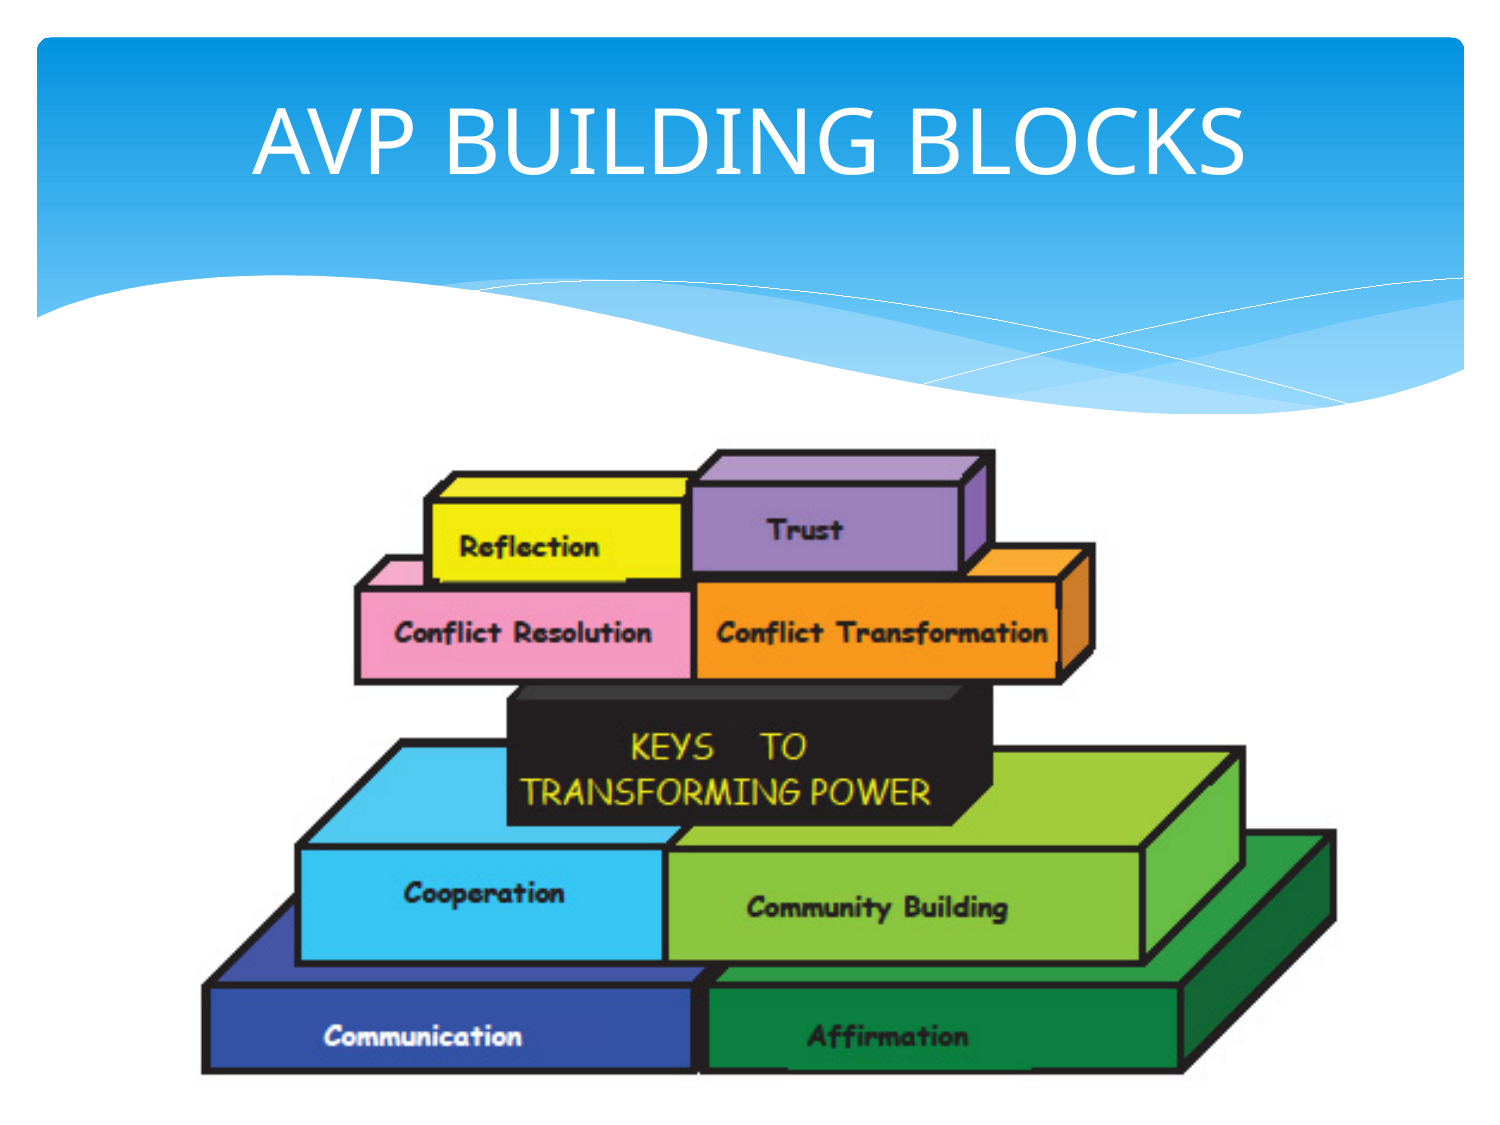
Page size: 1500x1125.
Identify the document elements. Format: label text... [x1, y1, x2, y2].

title AVP BUILDING BLOCKS [75, 55, 1425, 220]
picture [159, 414, 1359, 1092]
